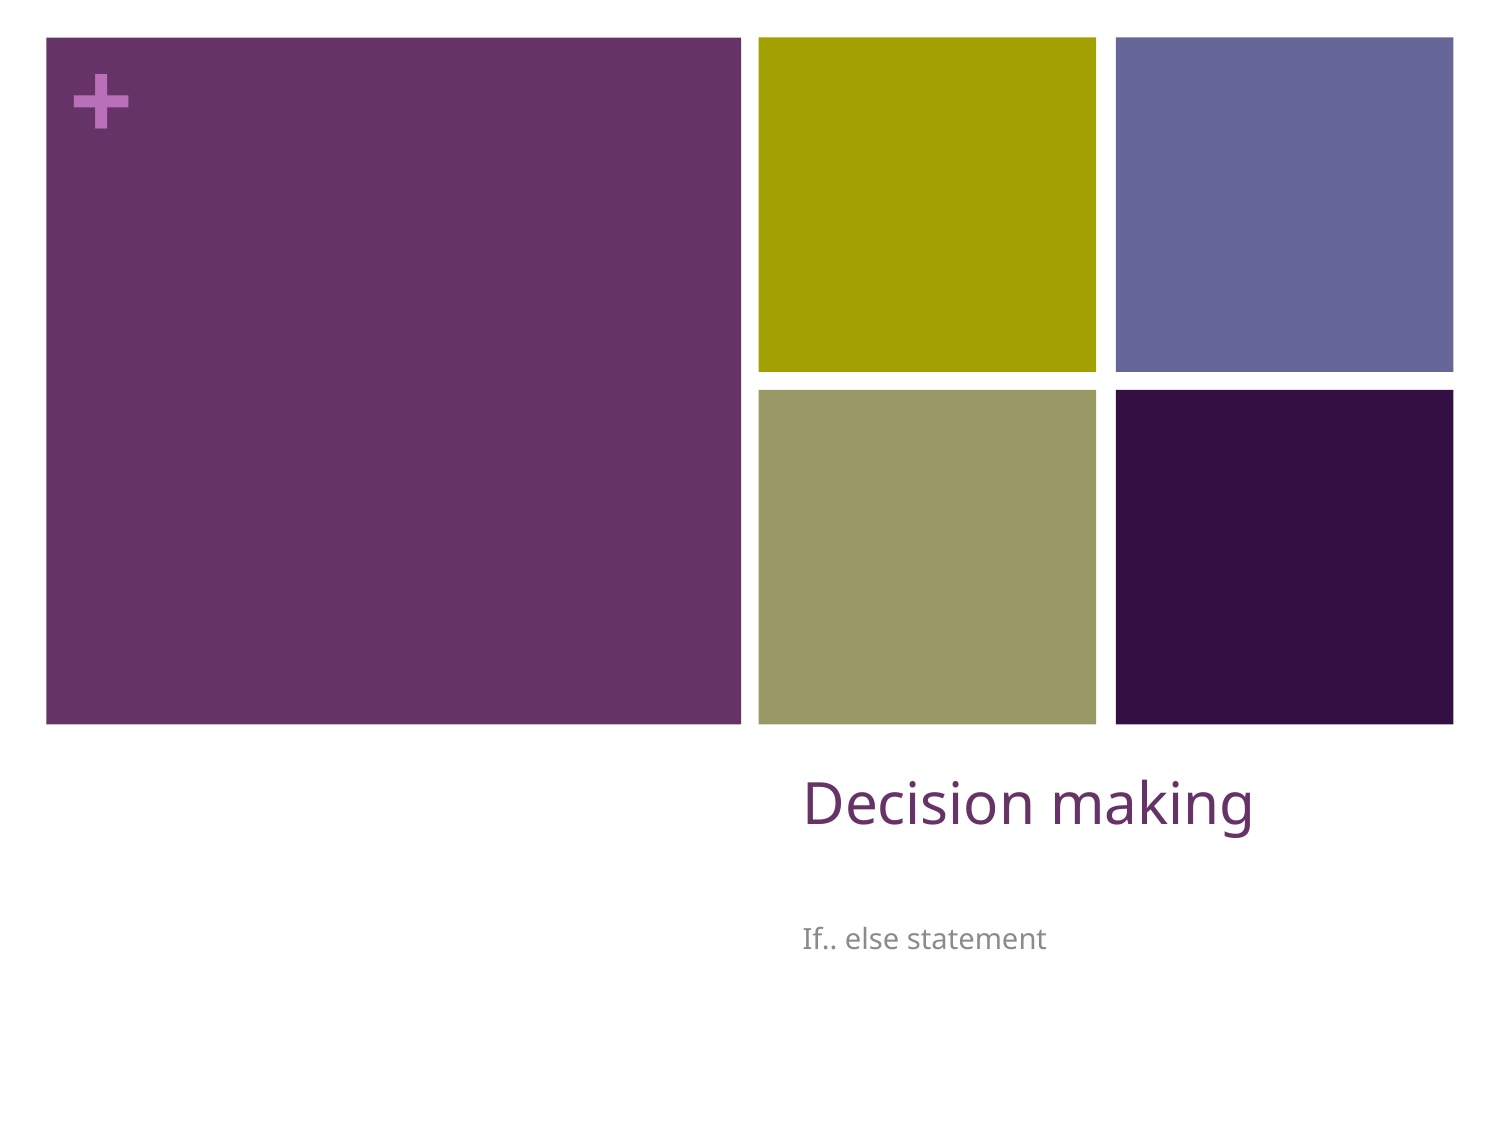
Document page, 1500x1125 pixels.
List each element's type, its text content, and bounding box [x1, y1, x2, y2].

title Decision making [787, 758, 1450, 912]
subtitle If.. else statement [787, 912, 1450, 1036]
